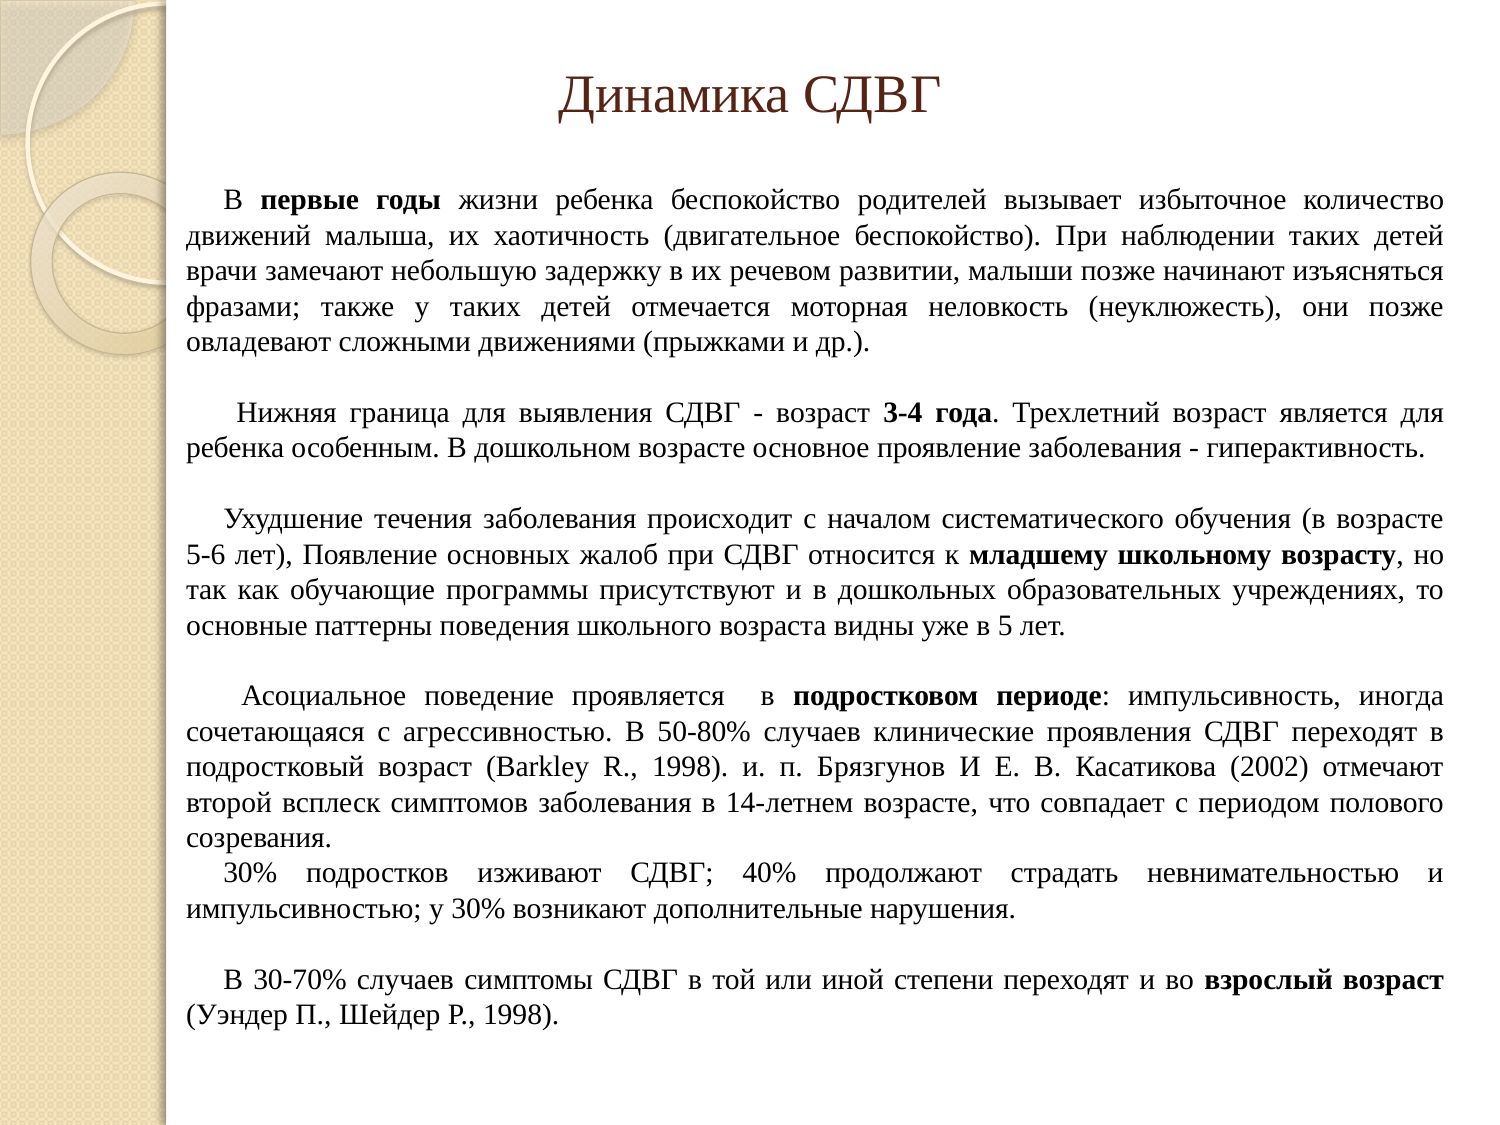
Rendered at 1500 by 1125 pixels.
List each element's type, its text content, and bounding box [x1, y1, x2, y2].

list В первые годы жизни ребенка беспокойство родителей вызывает избыточное количество движений малыша, их хаотичность (двигательное беспокойство). При наблюдении таких детей врачи замечают небольшую задержку в их речевом развитии, малыши позже начинают изъясняться фразами; также у таких детей отмечается моторная неловкость (неуклюжесть), они позже овладевают сложными движениями (прыжками и др.). Нижняя граница для выявления СДВГ - возраст 3-4 года. Трехлетний возраст является для ребенка особенным. В дошкольном возрасте основное проявление заболевания - гиперактивность. Ухудшение течения заболевания происходит с началом систематического обучения (в возрасте 5-6 лет), Появление основных жалоб при СДВГ относится к младшему школьному возрасту, но так как обучающие программы присутствуют и в дошкольных образовательных учреждениях, то основные паттерны поведения школьного возраста видны уже в 5 лет. Асоциальное поведение проявляется в подростковом периоде: импульсивность, иногда сочетающаяся с агрессивностью. В 50-80% случаев клинические проявления СДВГ переходят в подростковый возраст (Barkley R., 1998). и. п. Брязгунов И Е. В. Касатикова (2002) отмечают второй всплеск симптомов заболевания в 14-летнем возрасте, что совпадает с периодом полового созревания. 30% подростков изживают СДВГ; 40% продолжают страдать невнимательностью и импульсивностью; у 30% возникают дополнительные нарушения. В 30-70% случаев симптомы СДВГ в той или иной степени переходят и во взрослый возраст (Уэндер П., Шейдер Р., 1998). [171, 113, 1459, 1083]
title Динамика СДВГ [75, 45, 1425, 138]
